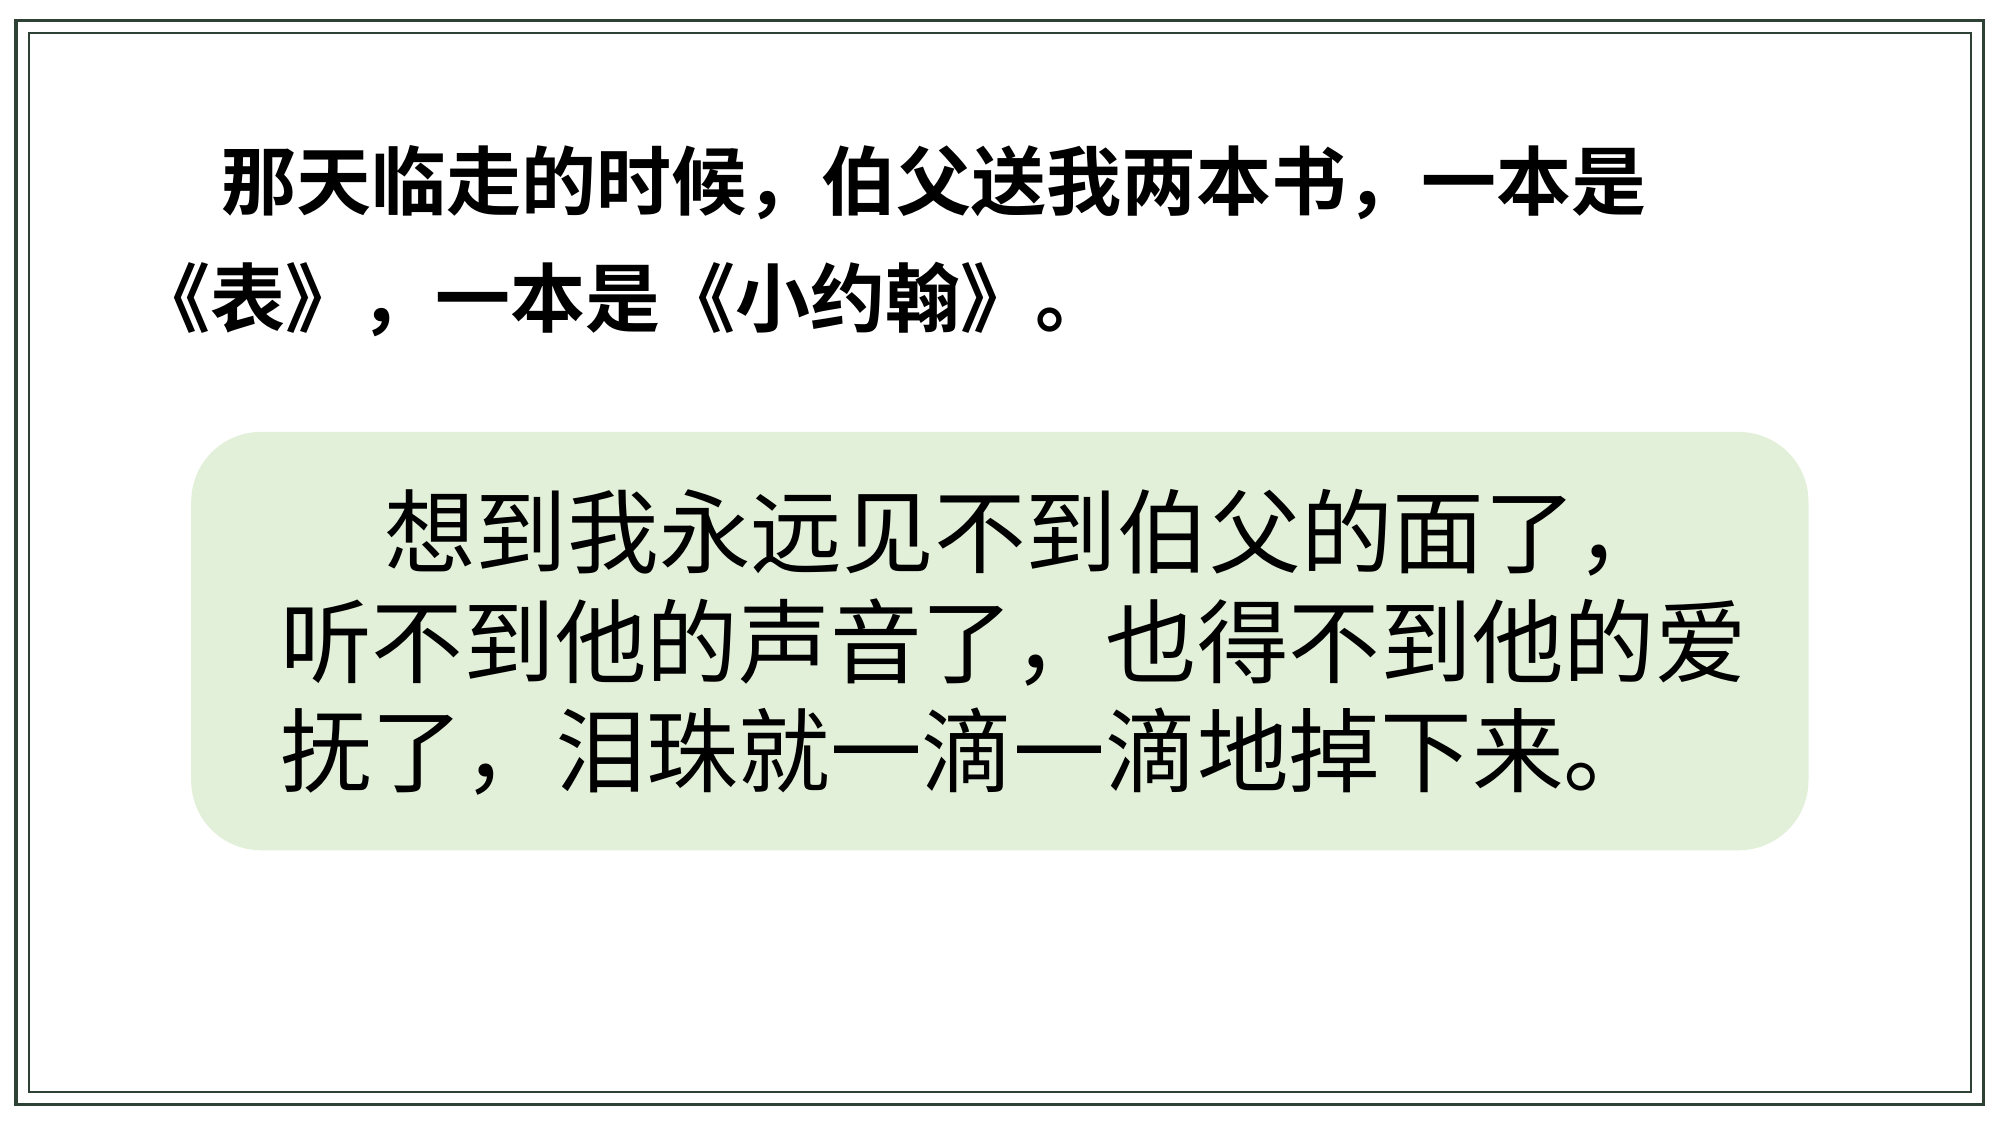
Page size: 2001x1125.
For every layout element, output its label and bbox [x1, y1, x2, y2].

text_box [15, 20, 1984, 1105]
